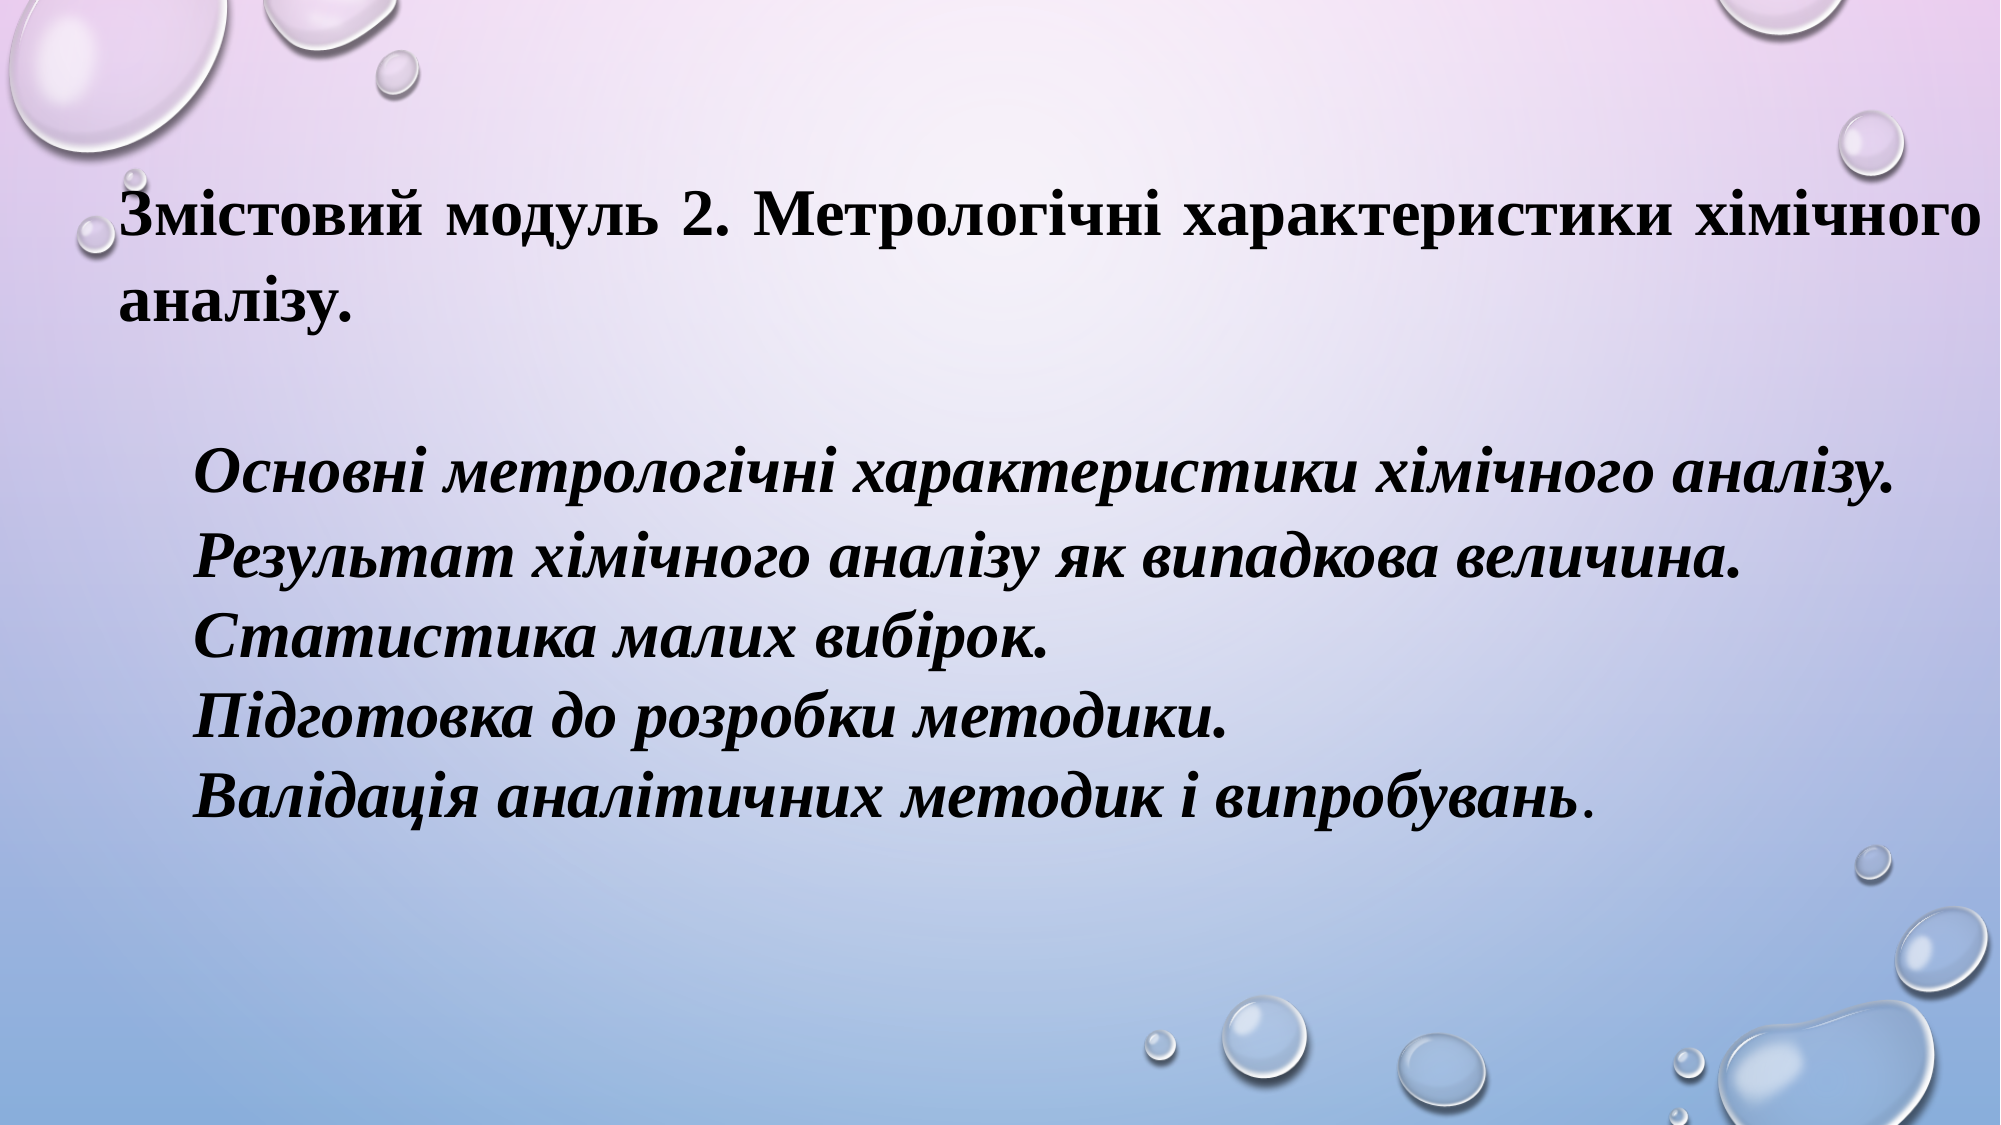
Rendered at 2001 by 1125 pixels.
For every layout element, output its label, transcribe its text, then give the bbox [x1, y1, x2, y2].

picture [0, 0, 2000, 1125]
text_box Змістовий модуль 2. Метрологічні характеристики хімічного аналізу. Основні метрологічні характеристики хімічного аналізу. Результат хімічного аналізу як випадкова величина. Статистика малих вибірок. Підготовка до розробки методики. Валідація аналітичних методик і випробувань. [104, 156, 2000, 839]
